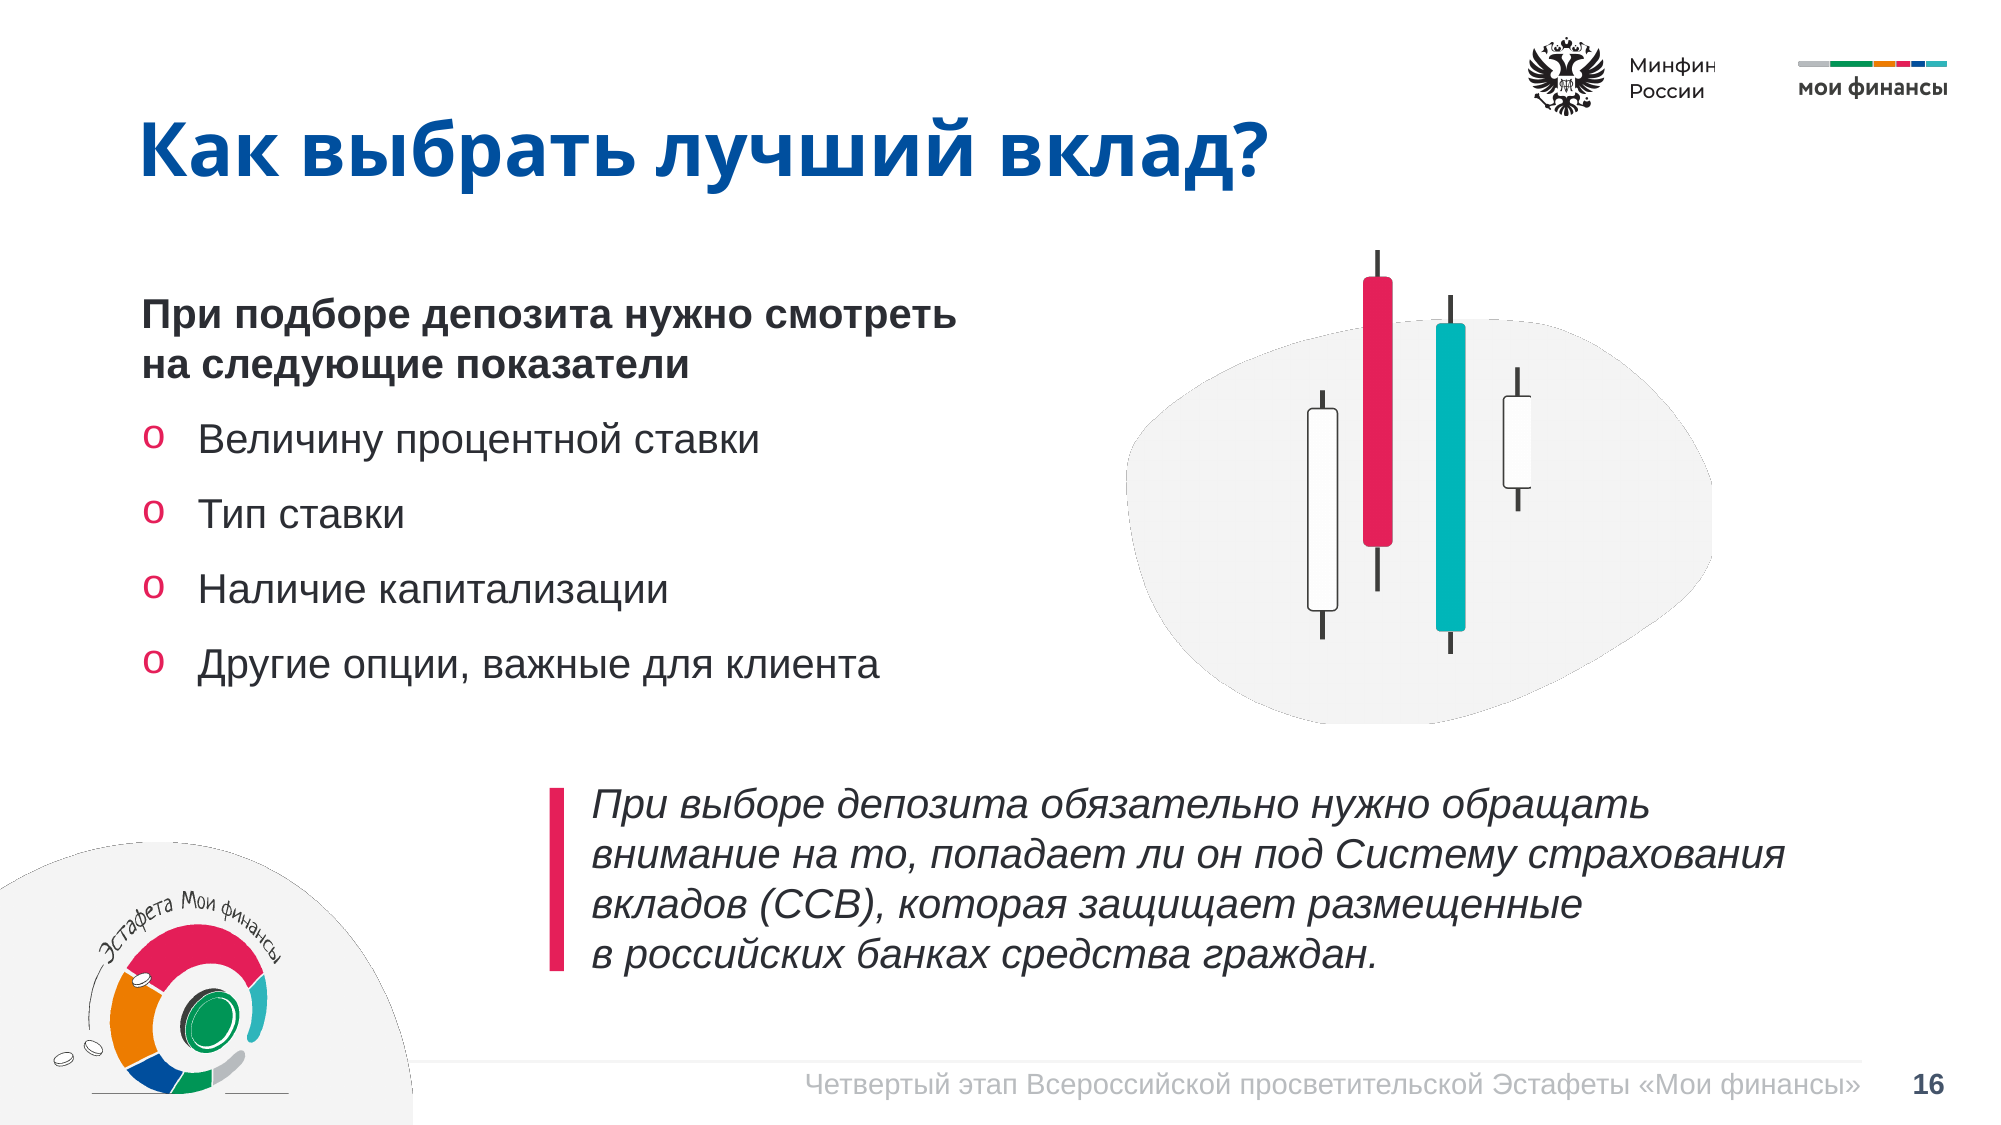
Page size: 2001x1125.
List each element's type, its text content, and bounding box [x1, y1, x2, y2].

text_box 16 [1862, 1065, 1945, 1125]
title Как выбрать лучший вклад? [137, 111, 1342, 197]
text_box При подборе депозита нужно смотреть на следующие показатели Величину процентной ставки Тип ставки Наличие капитализации Другие опции, важные для клиента [141, 287, 1142, 688]
picture [1125, 249, 1712, 724]
picture [1528, 37, 1715, 116]
picture [0, 842, 414, 1125]
text_box При выборе депозита обязательно нужно обращать внимание на то, попадает ли он под Систему страхования вкладов (ССВ), которая защищает размещенные в российских банках средства граждан. [591, 777, 1802, 978]
picture [1798, 61, 1947, 99]
text_box [549, 787, 564, 972]
